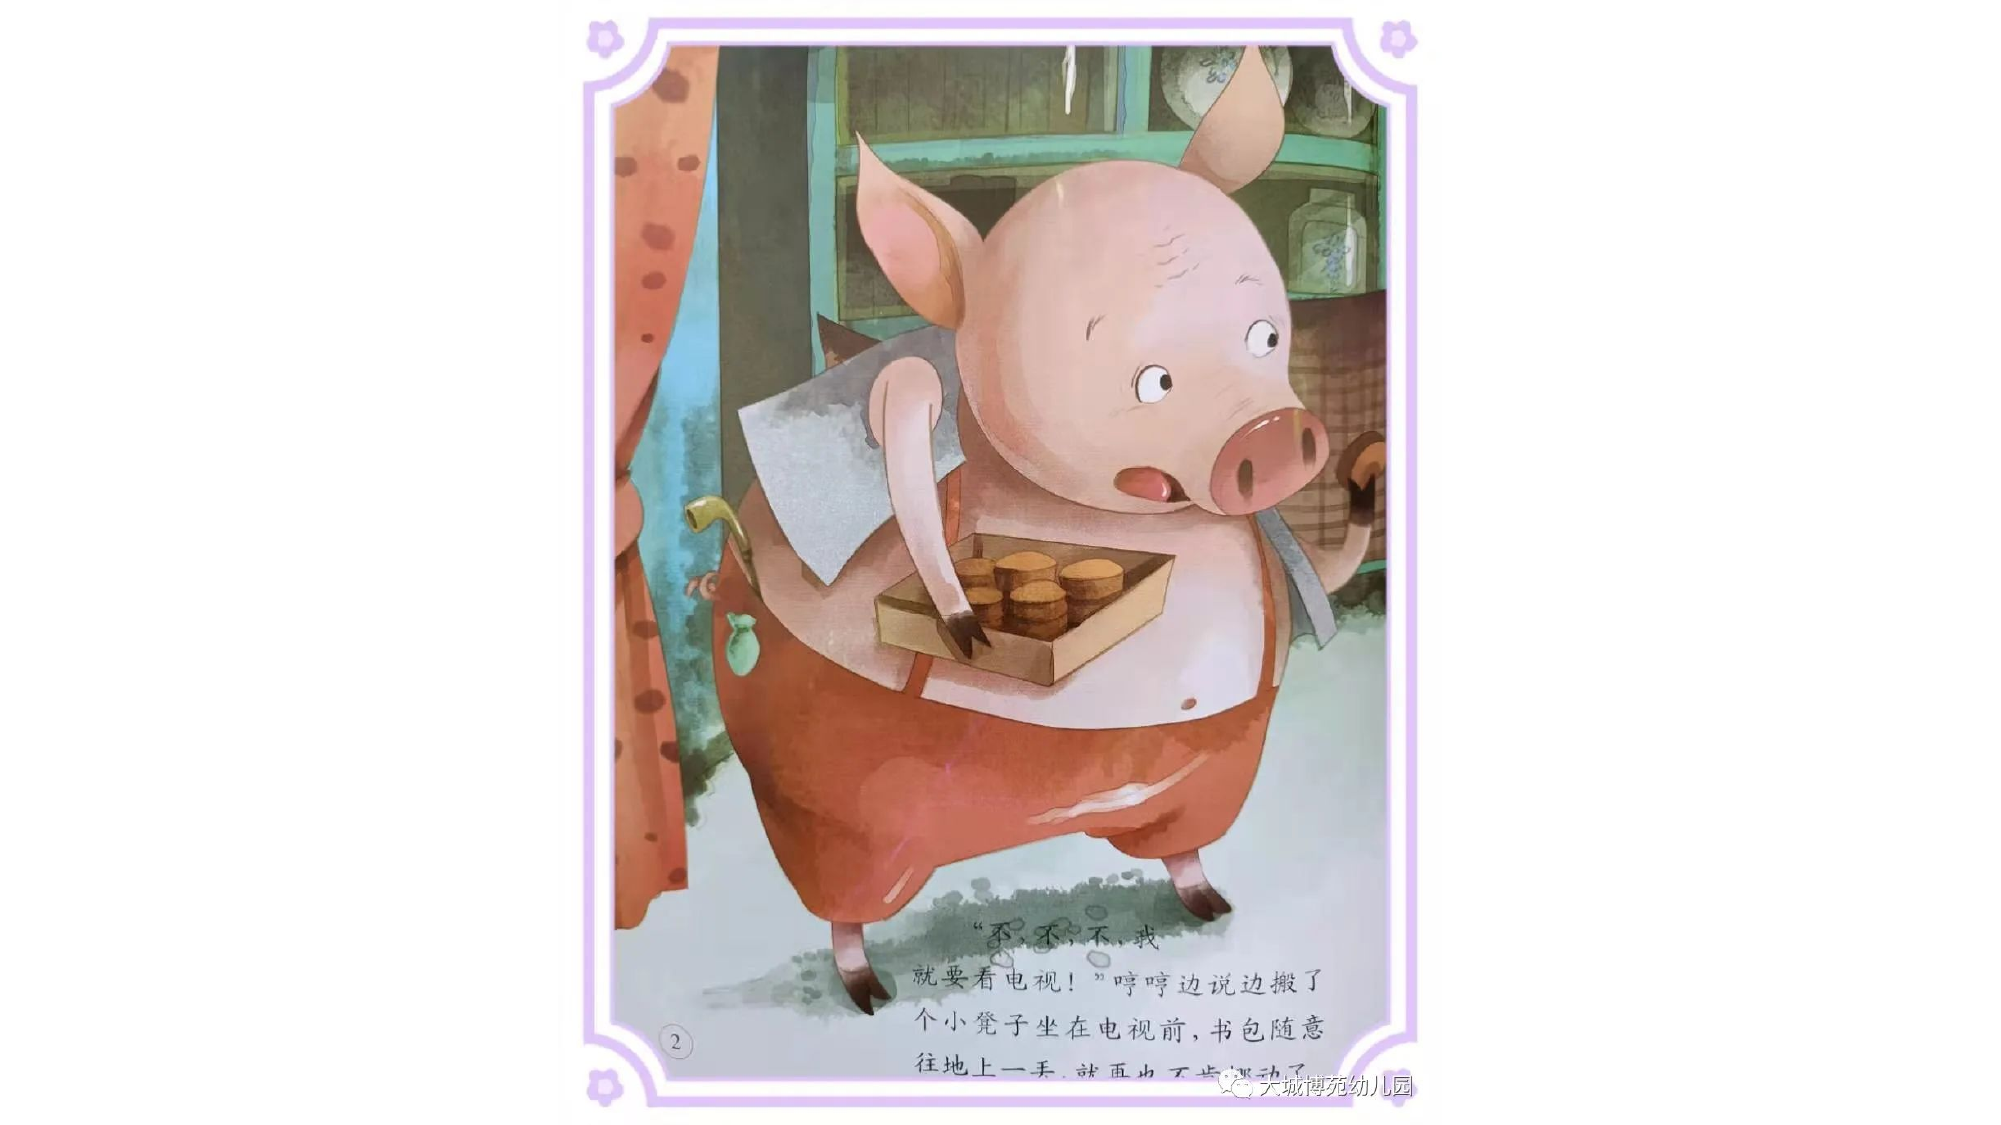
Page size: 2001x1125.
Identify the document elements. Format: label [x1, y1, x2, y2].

picture [557, 0, 1442, 1125]
